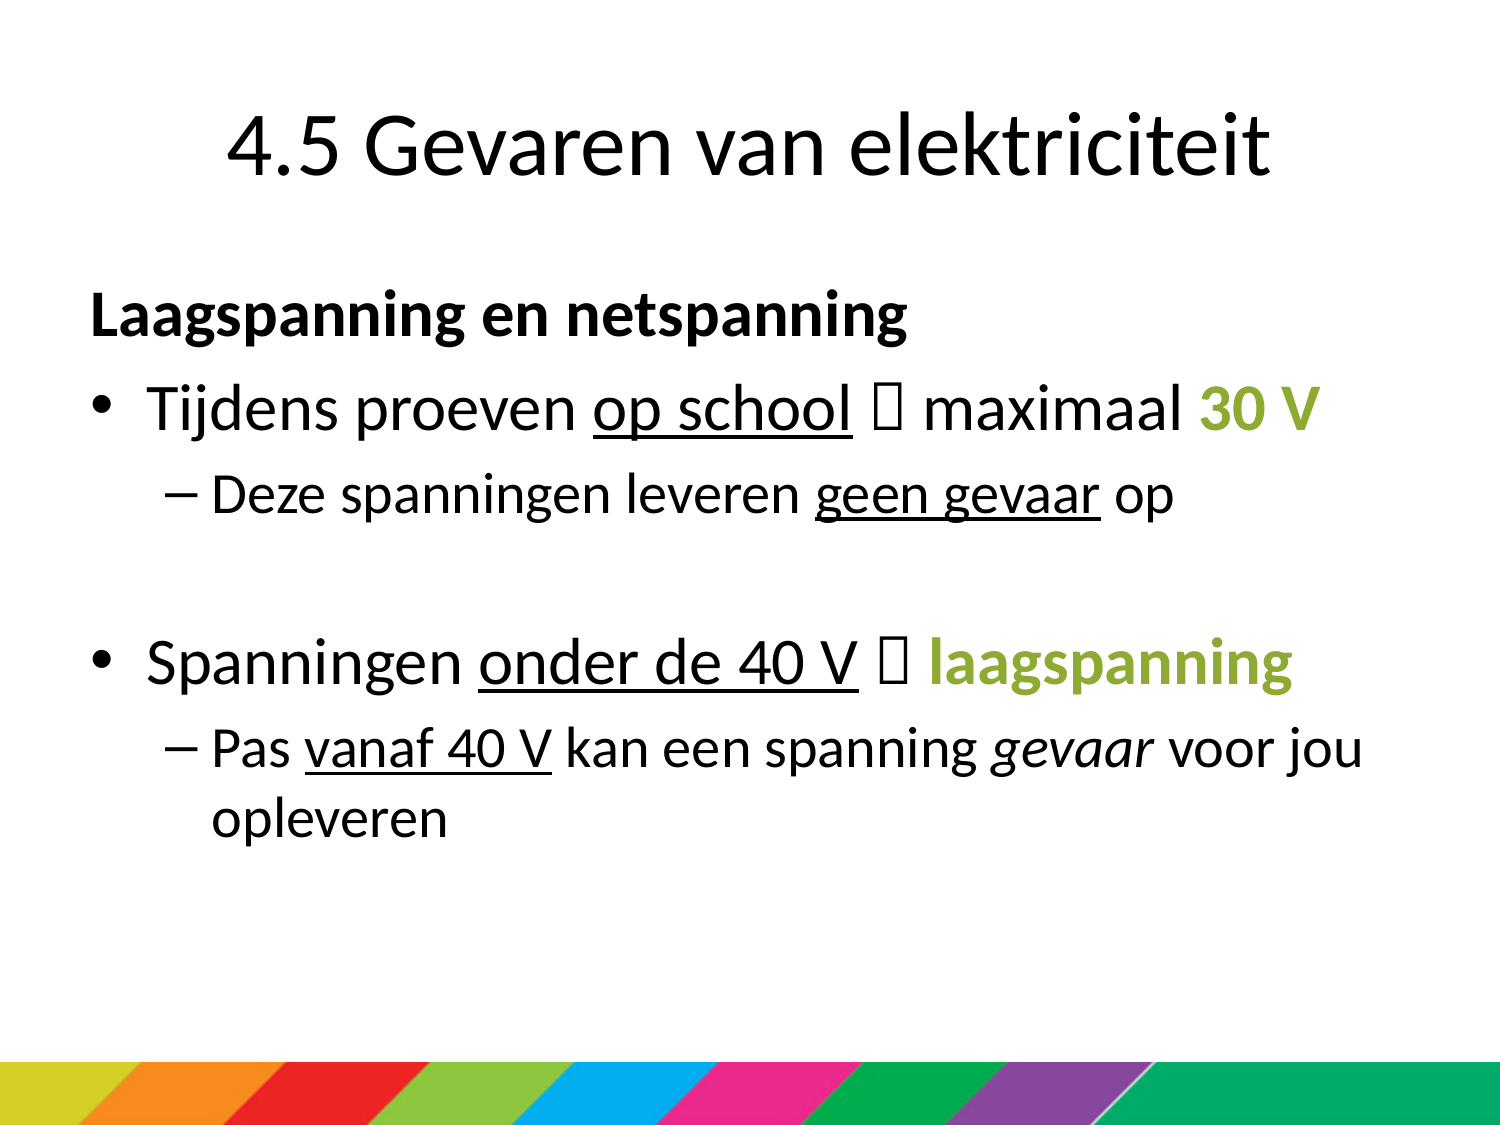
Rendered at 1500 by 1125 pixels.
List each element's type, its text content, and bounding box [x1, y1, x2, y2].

picture [0, 1062, 574, 1125]
list Laagspanning en netspanning Tijdens proeven op school  maximaal 30 V Deze spanningen leveren geen gevaar op Spanningen onder de 40 V  laagspanning Pas vanaf 40 V kan een spanning gevaar voor jou opleveren [75, 262, 1425, 1005]
picture [656, 1062, 1500, 1125]
title 4.5 Gevaren van elektriciteit [75, 45, 1425, 233]
